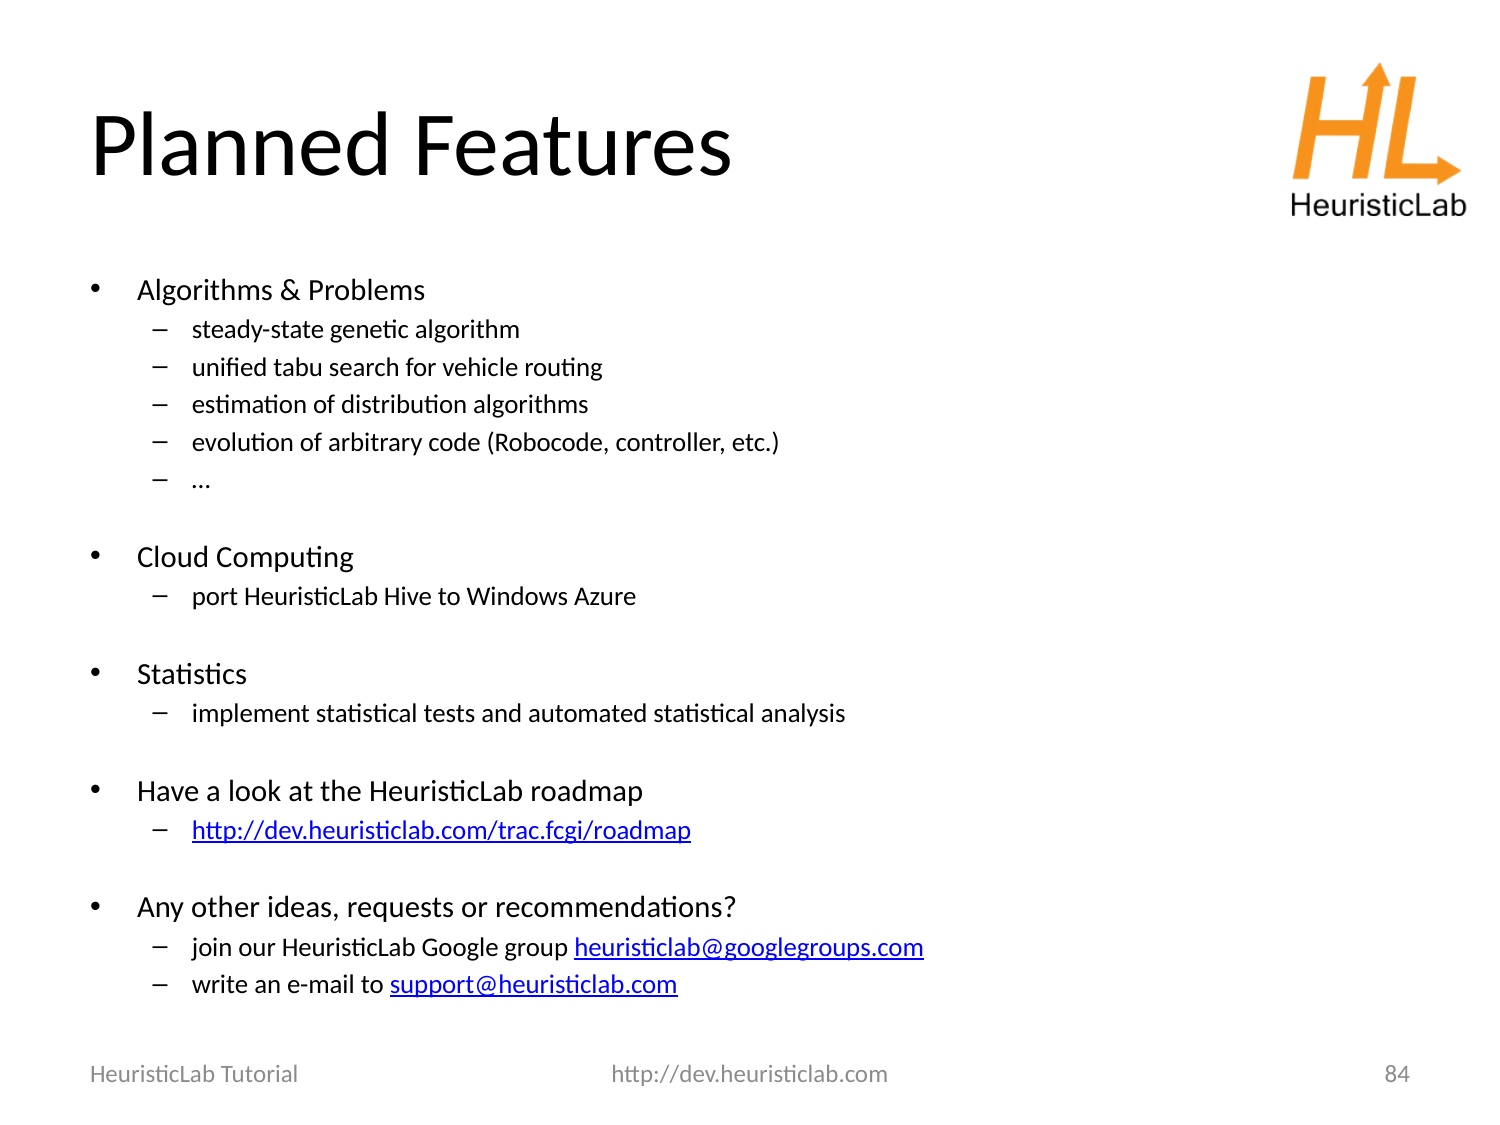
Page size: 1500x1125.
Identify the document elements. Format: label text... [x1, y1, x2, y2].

picture [1281, 27, 1474, 244]
slide_number HeuristicLab Tutorial [75, 1042, 425, 1103]
slide_number 84 [1074, 1042, 1425, 1103]
list Algorithms & Problems steady-state genetic algorithm unified tabu search for vehicle routing estimation of distribution algorithms evolution of arbitrary code (Robocode, controller, etc.) … Cloud Computing port HeuristicLab Hive to Windows Azure Statistics implement statistical tests and automated statistical analysis Have a look at the HeuristicLab roadmap http://dev.heuristiclab.com/trac.fcgi/roadmap Any other ideas, requests or recommendations? join our HeuristicLab Google group heuristiclab@googlegroups.com write an e-mail to support@heuristiclab.com [75, 262, 1425, 1012]
footer http://dev.heuristiclab.com [512, 1042, 988, 1103]
title Planned Features [75, 45, 1282, 233]
